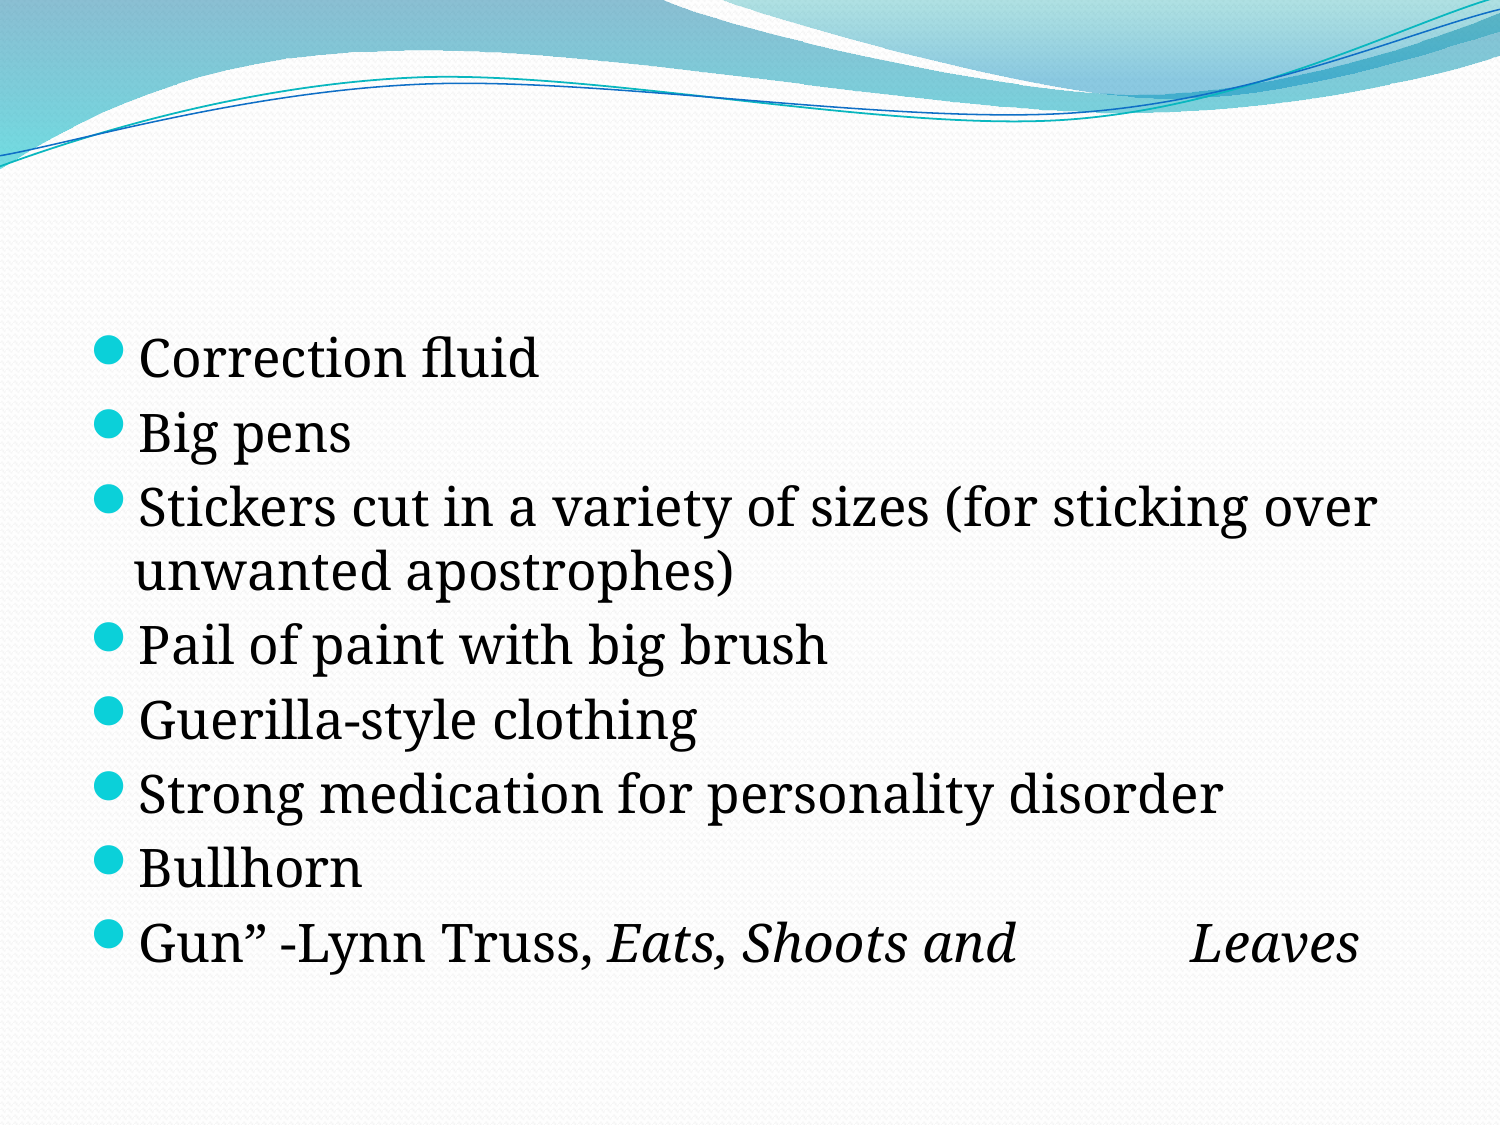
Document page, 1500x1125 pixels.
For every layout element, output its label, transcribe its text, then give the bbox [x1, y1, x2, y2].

list Correction fluid Big pens Stickers cut in a variety of sizes (for sticking over unwanted apostrophes) Pail of paint with big brush Guerilla-style clothing Strong medication for personality disorder Bullhorn Gun” -Lynn Truss, Eats, Shoots and Leaves [75, 317, 1425, 1038]
